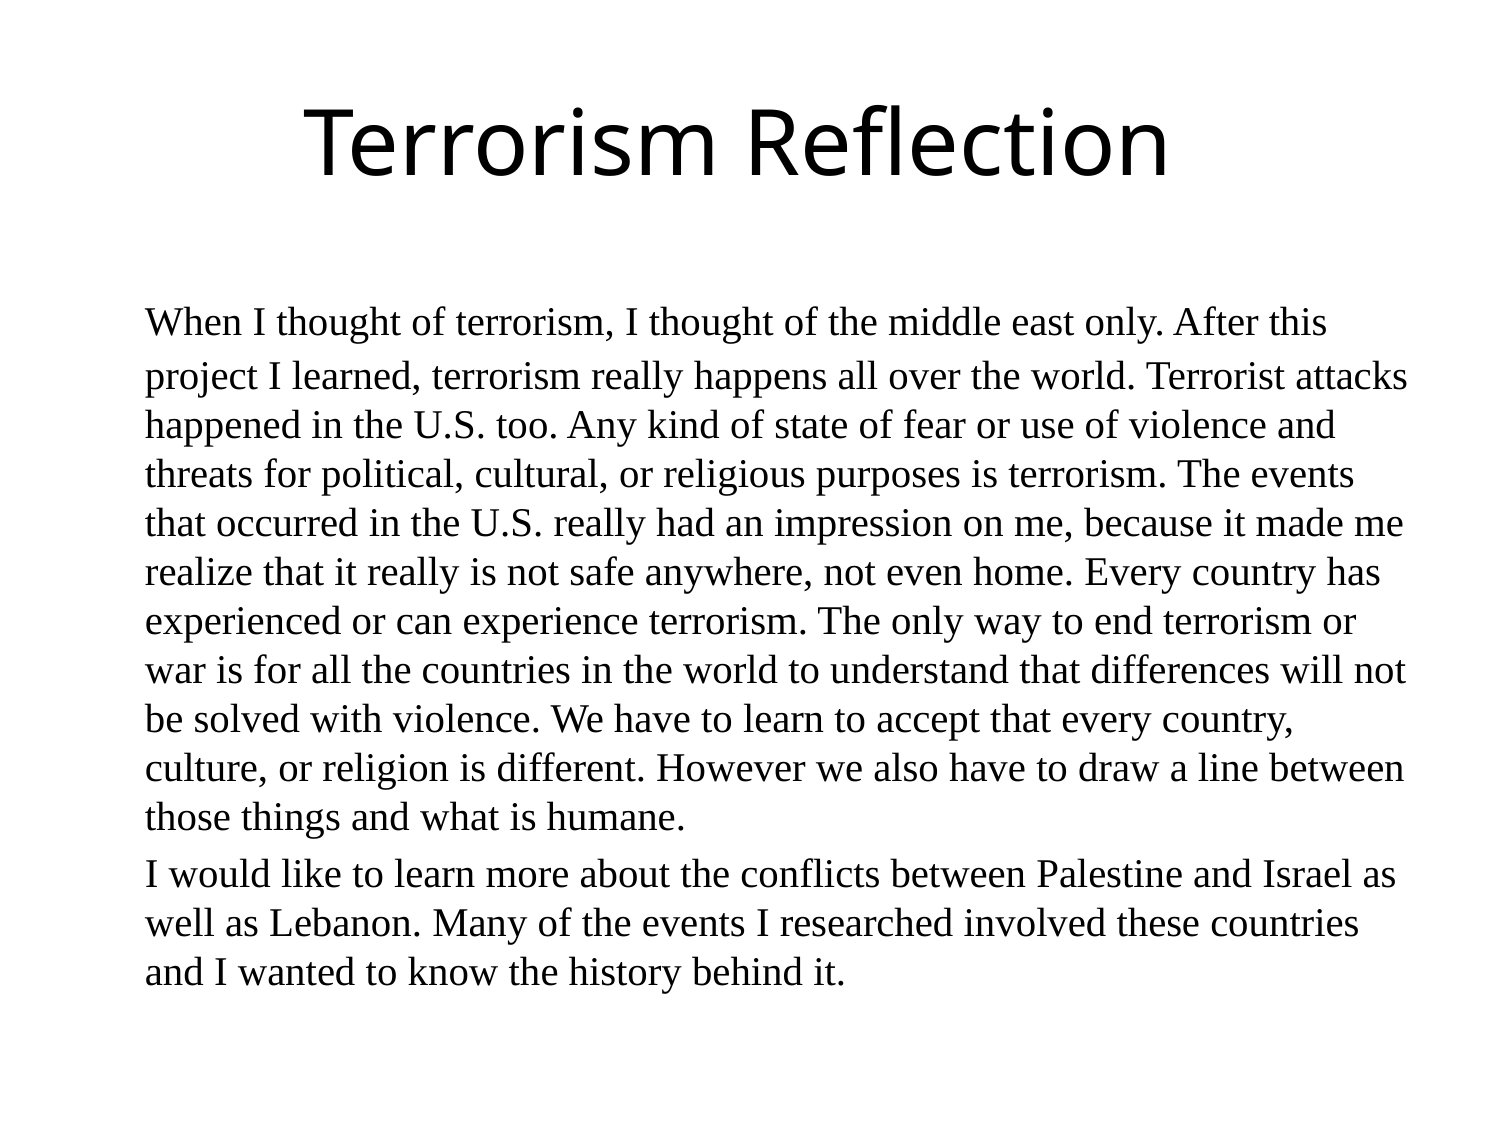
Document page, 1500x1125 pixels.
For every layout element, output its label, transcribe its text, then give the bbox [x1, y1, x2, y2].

title Terrorism Reflection [75, 45, 1425, 233]
list When I thought of terrorism, I thought of the middle east only. After this project I learned, terrorism really happens all over the world. Terrorist attacks happened in the U.S. too. Any kind of state of fear or use of violence and threats for political, cultural, or religious purposes is terrorism. The events that occurred in the U.S. really had an impression on me, because it made me realize that it really is not safe anywhere, not even home. Every country has experienced or can experience terrorism. The only way to end terrorism or war is for all the countries in the world to understand that differences will not be solved with violence. We have to learn to accept that every country, culture, or religion is different. However we also have to draw a line between those things and what is humane. I would like to learn more about the conflicts between Palestine and Israel as well as Lebanon. Many of the events I researched involved these countries and I wanted to know the history behind it. [75, 262, 1425, 1005]
